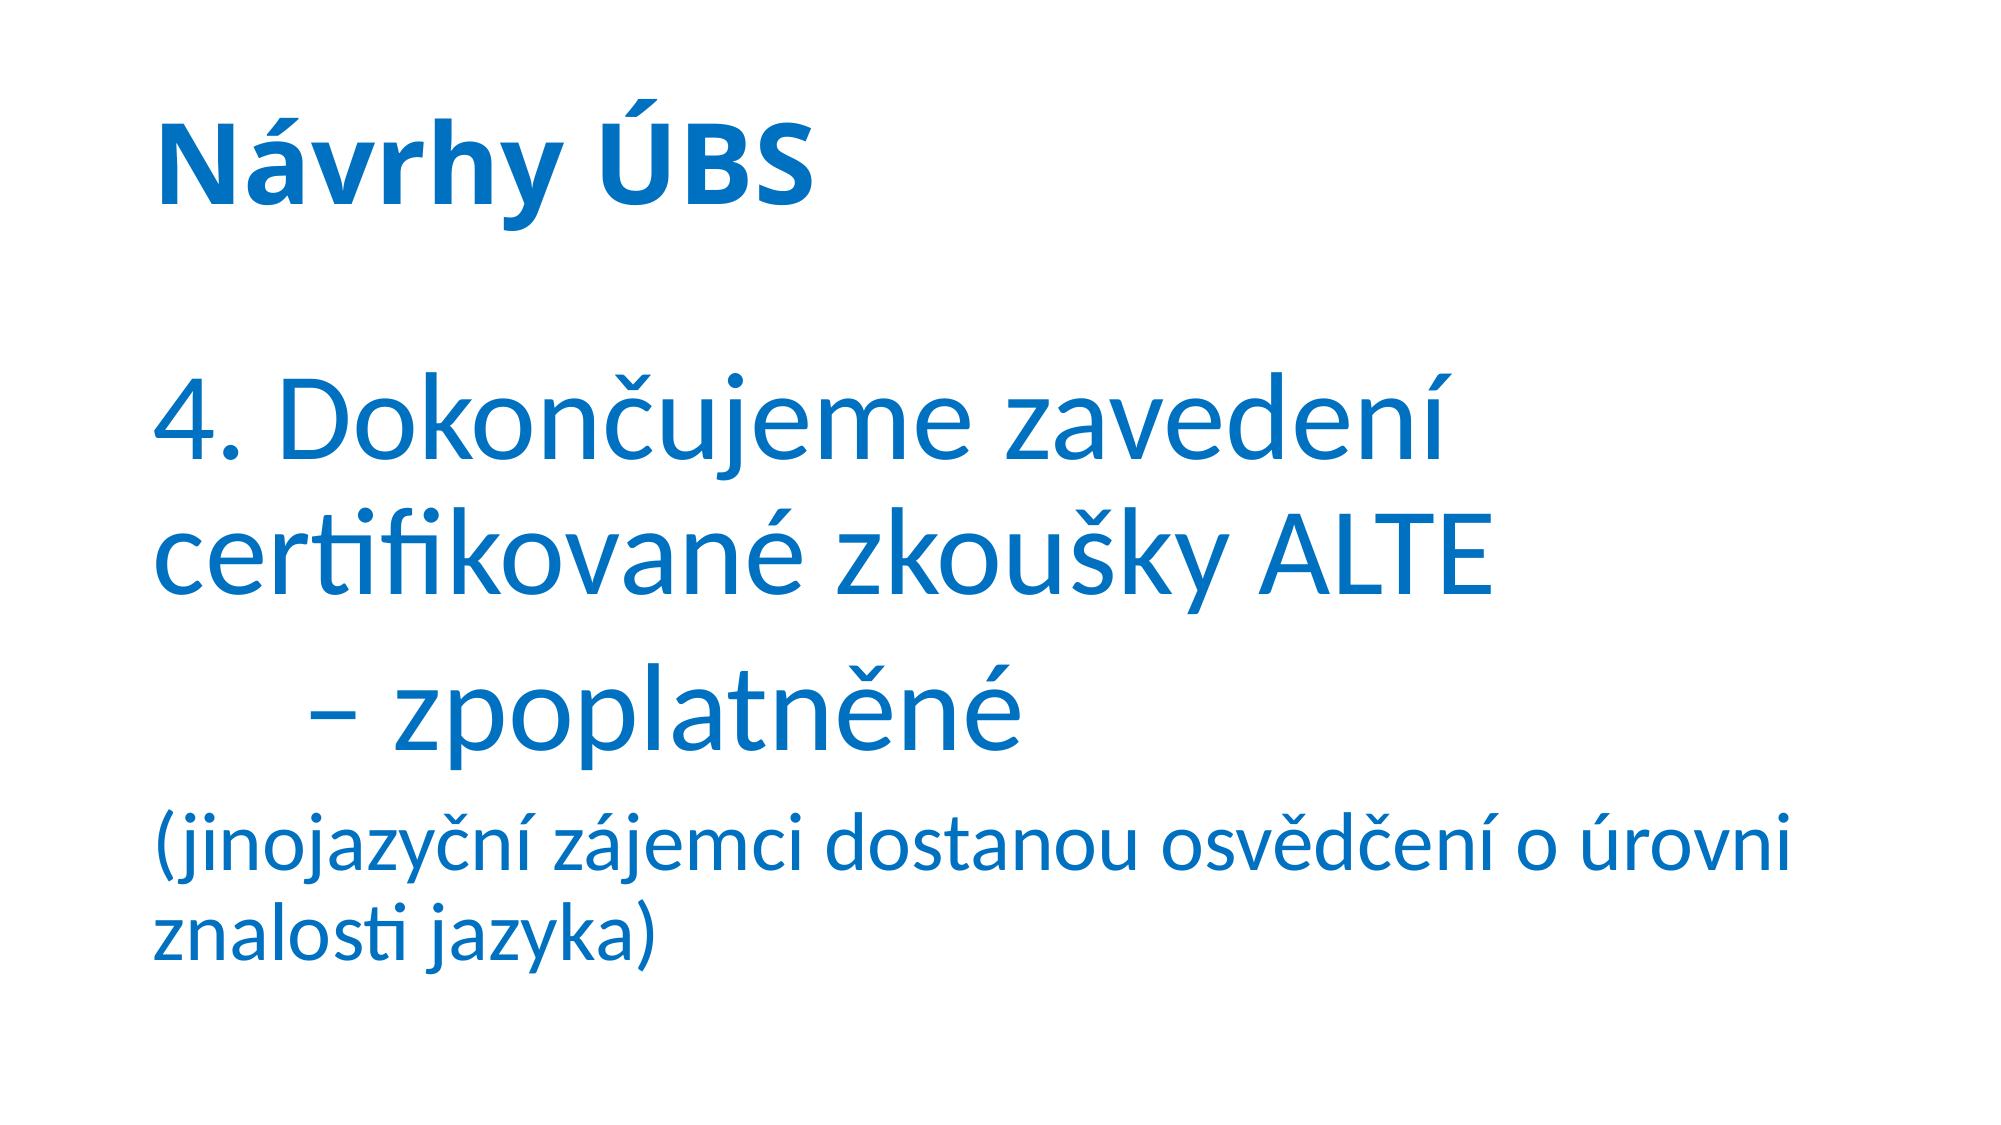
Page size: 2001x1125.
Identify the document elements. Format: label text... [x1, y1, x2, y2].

list 4. Dokončujeme zavedení certifikované zkoušky ALTE – zpoplatněné (jinojazyční zájemci dostanou osvědčení o úrovni znalosti jazyka) [137, 252, 1863, 968]
title Návrhy ÚBS [137, 59, 1863, 252]
